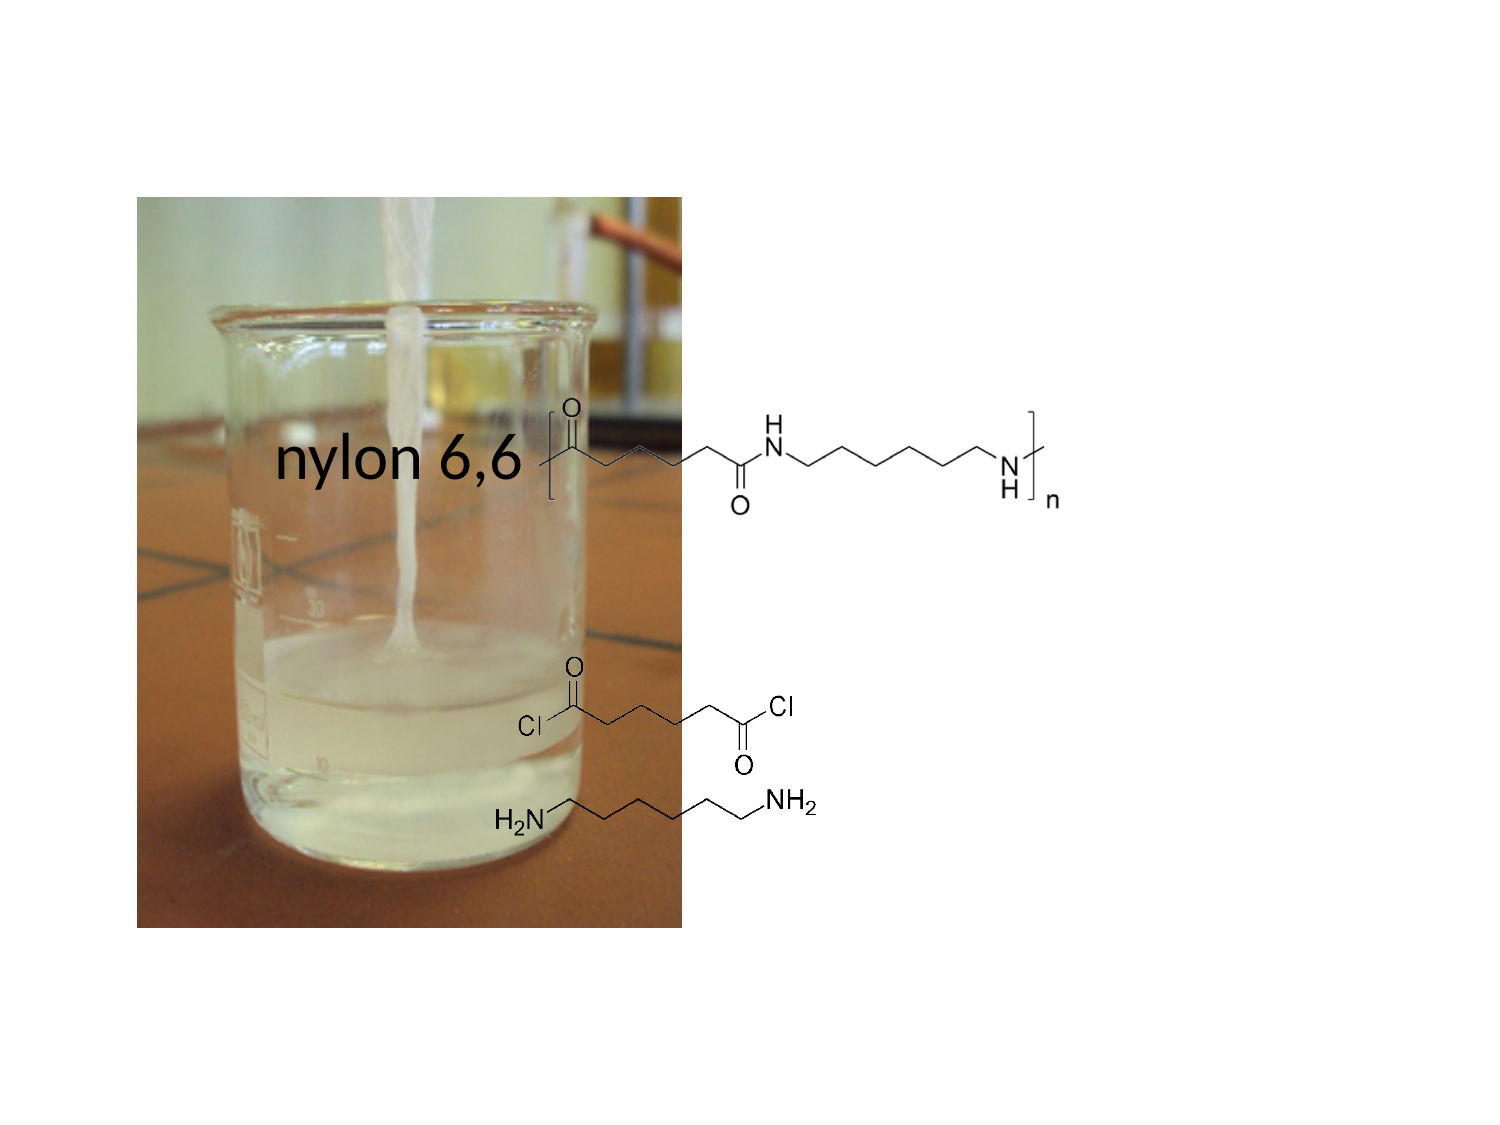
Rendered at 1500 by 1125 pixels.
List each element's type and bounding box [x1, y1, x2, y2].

picture [137, 197, 1065, 928]
